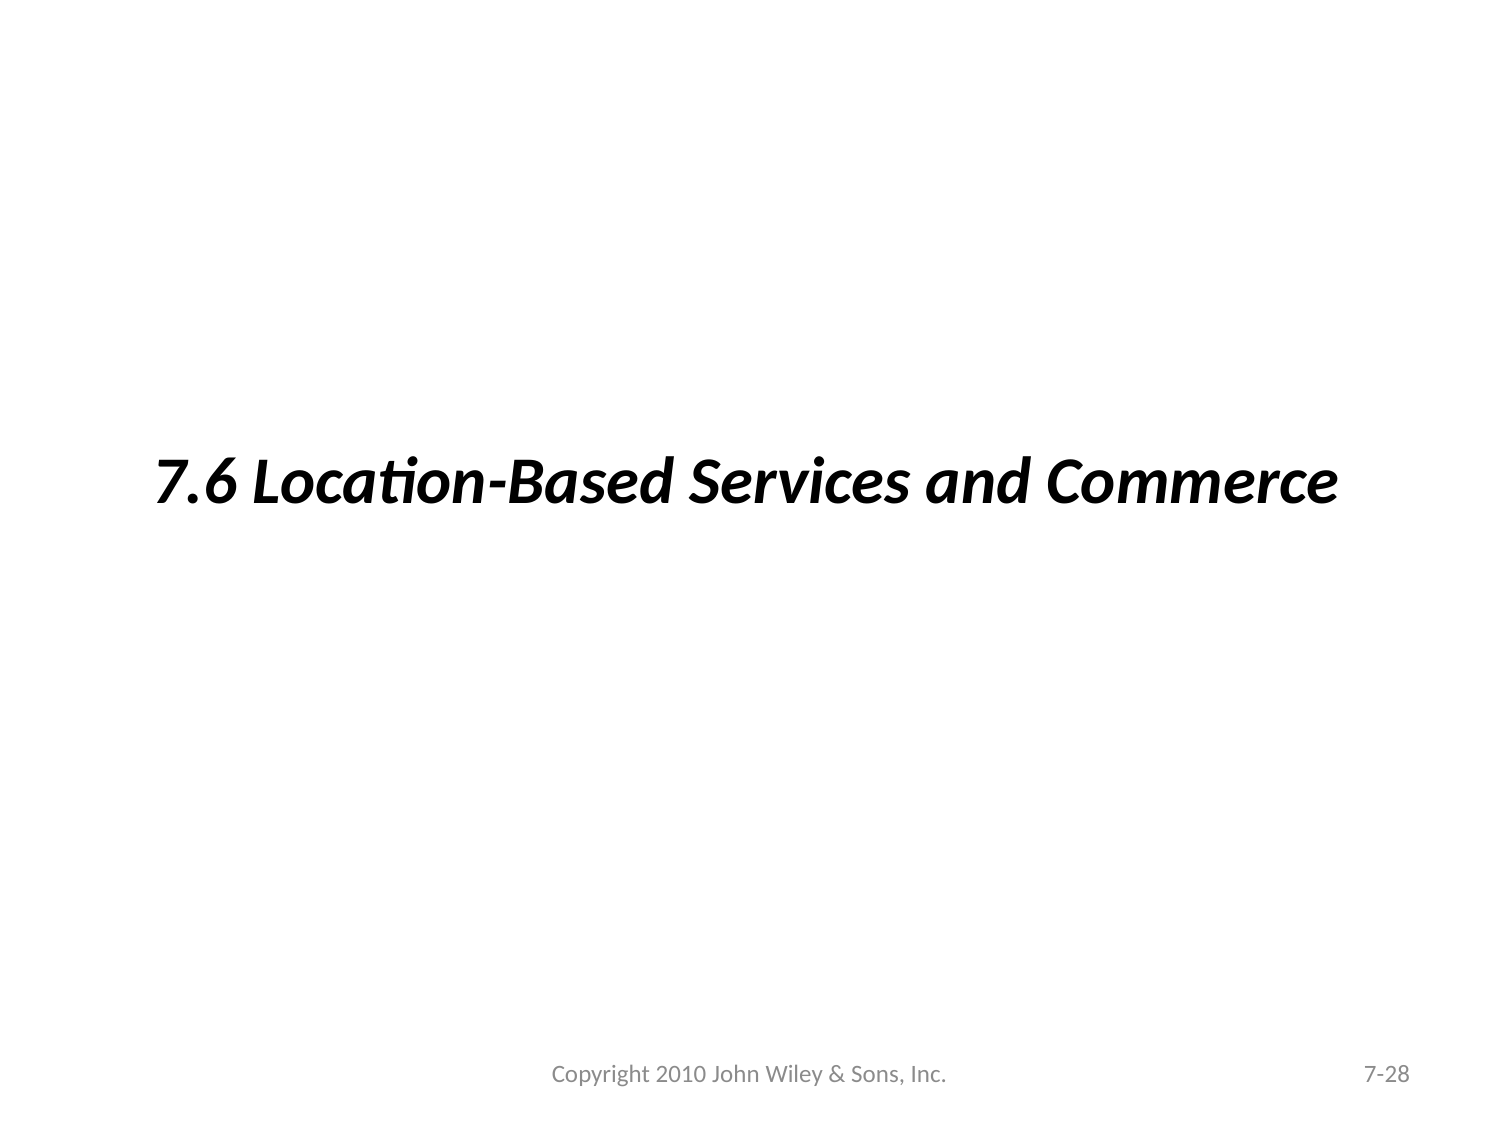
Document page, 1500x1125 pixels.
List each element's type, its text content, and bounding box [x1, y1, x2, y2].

slide_number 7-28 [1074, 1042, 1425, 1103]
footer Copyright 2010 John Wiley & Sons, Inc. [512, 1042, 988, 1103]
text_box 7.6 Location-Based Services and Commerce [137, 429, 1400, 524]
